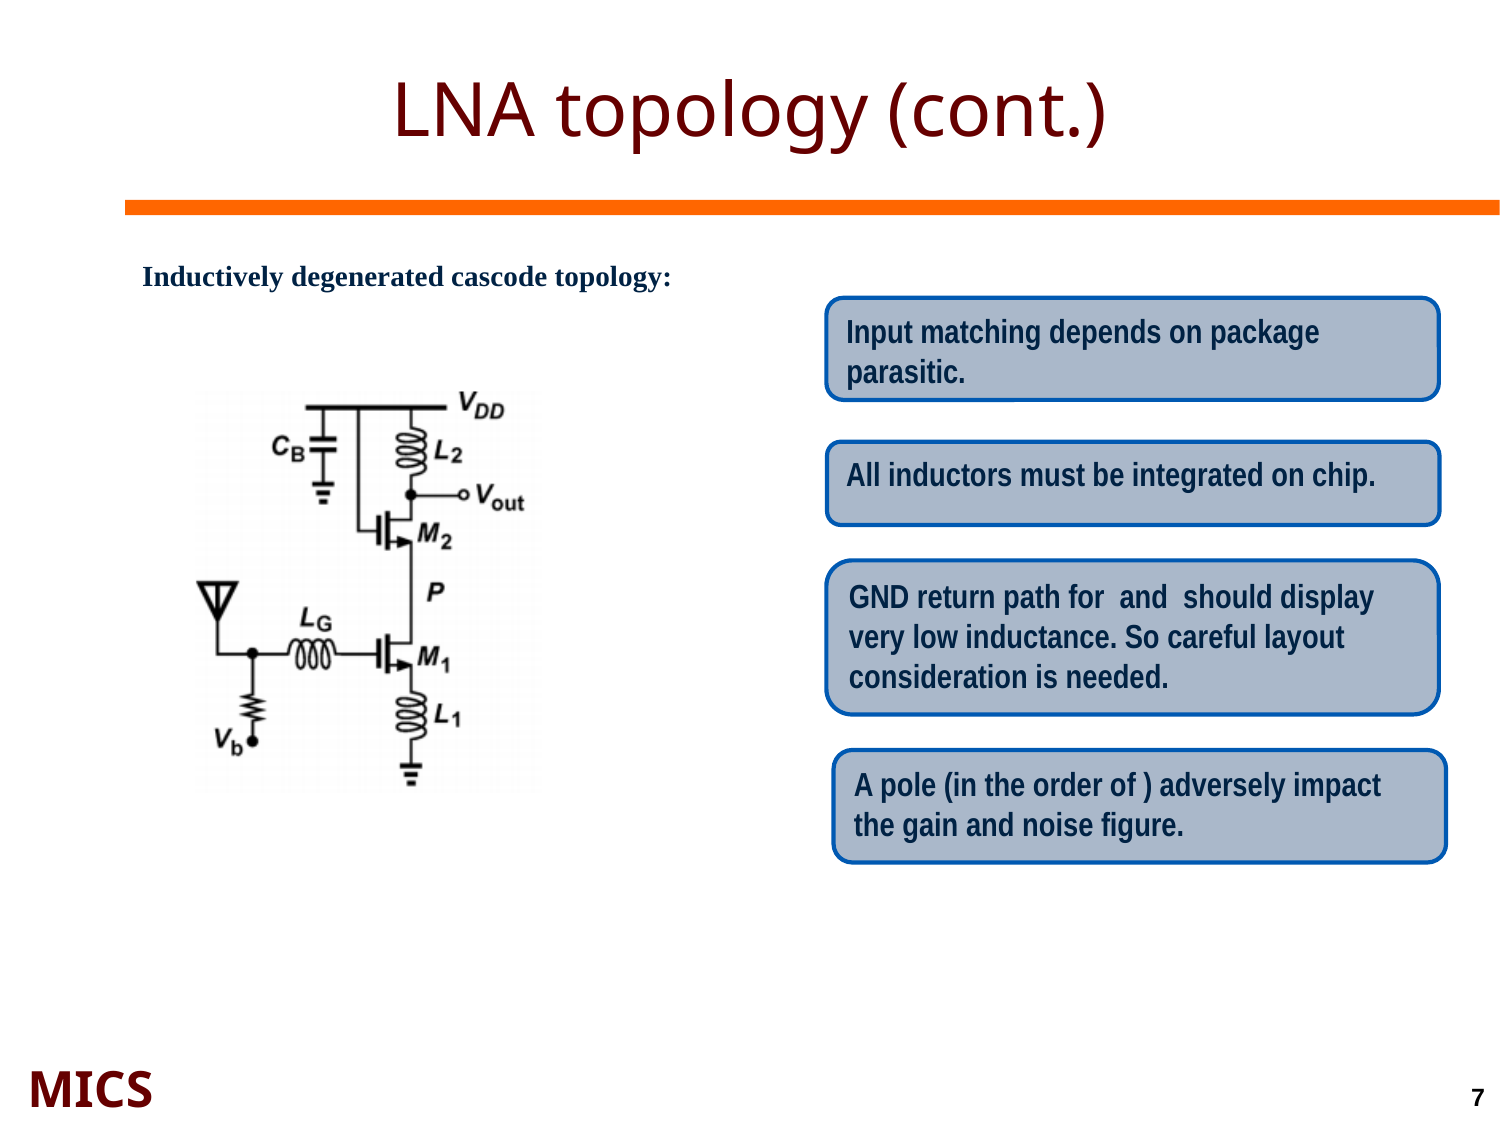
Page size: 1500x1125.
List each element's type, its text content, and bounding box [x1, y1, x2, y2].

text_box All inductors must be integrated on chip. [827, 441, 1440, 526]
text_box Inductively degenerated cascode topology: [127, 249, 688, 300]
title LNA topology (cont.) [112, 12, 1388, 201]
picture [179, 387, 543, 794]
slide_number 7 [1425, 1067, 1500, 1125]
text_box Input matching depends on package parasitic. [826, 297, 1439, 400]
